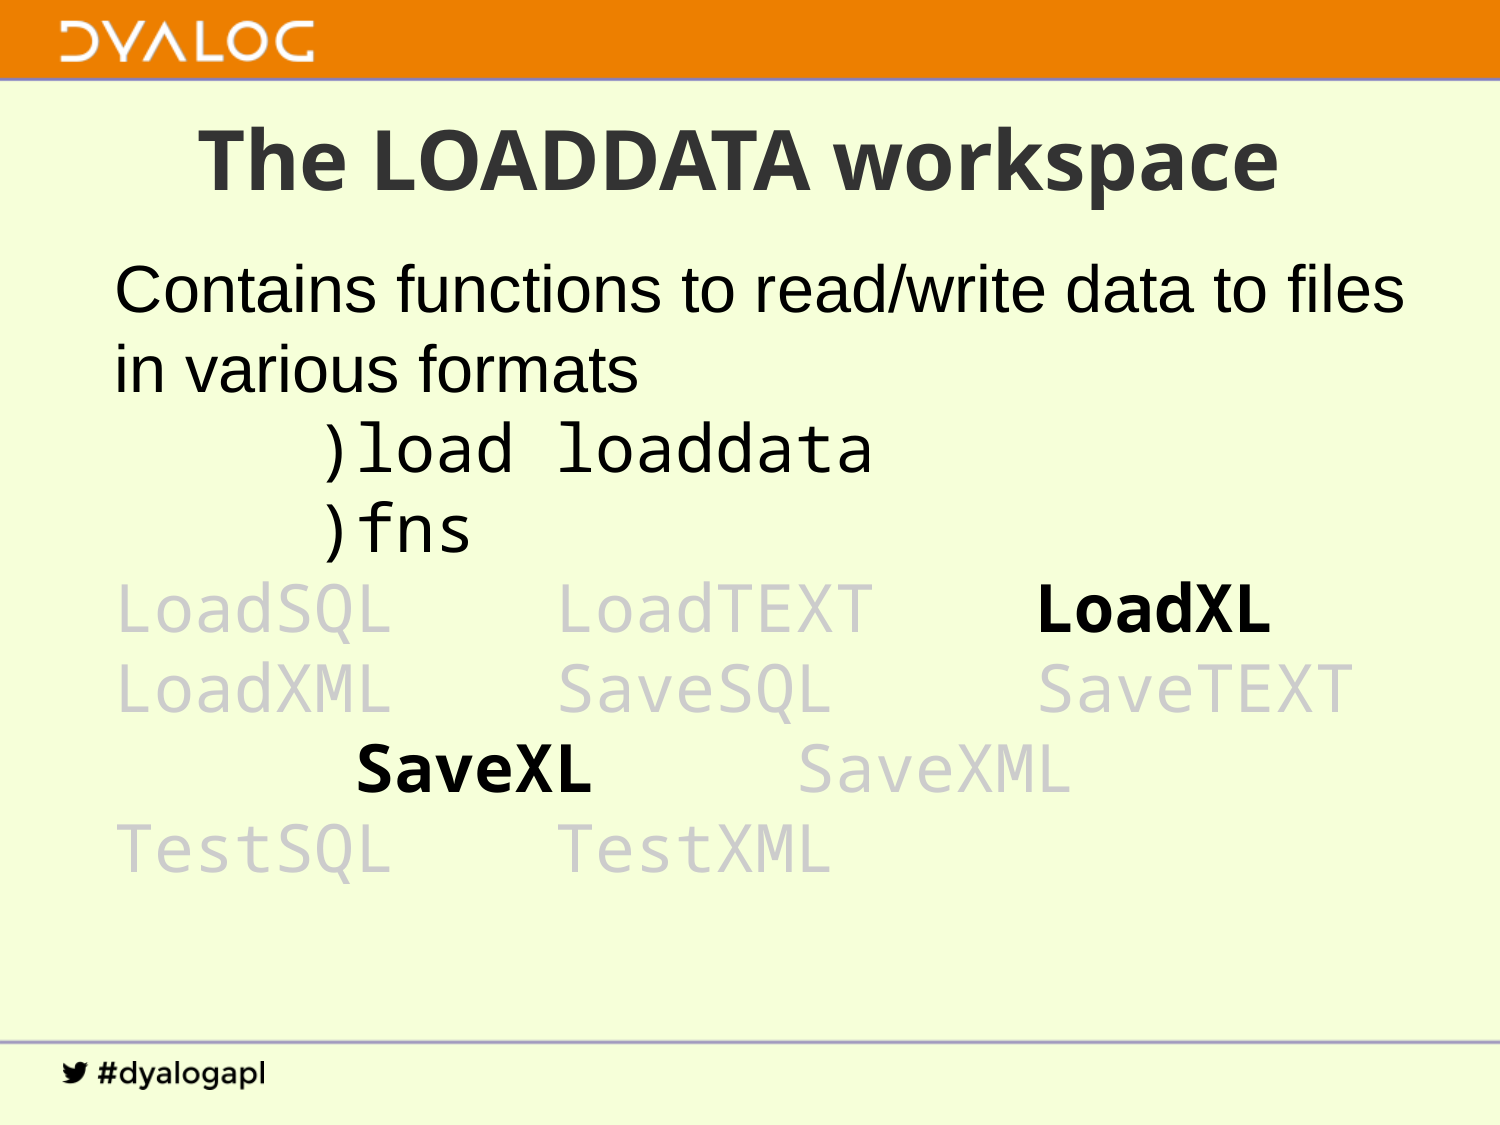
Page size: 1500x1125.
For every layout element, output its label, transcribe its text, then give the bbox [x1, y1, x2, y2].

picture [0, 0, 1500, 1125]
title The LOADDATA workspace [112, 99, 1388, 268]
subtitle Contains functions to read/write data to files in various formats )load loaddata )fns LoadSQL LoadTEXT LoadXL LoadXML SaveSQL SaveTEXT SaveXL SaveXML TestSQL TestXML [100, 238, 1424, 873]
